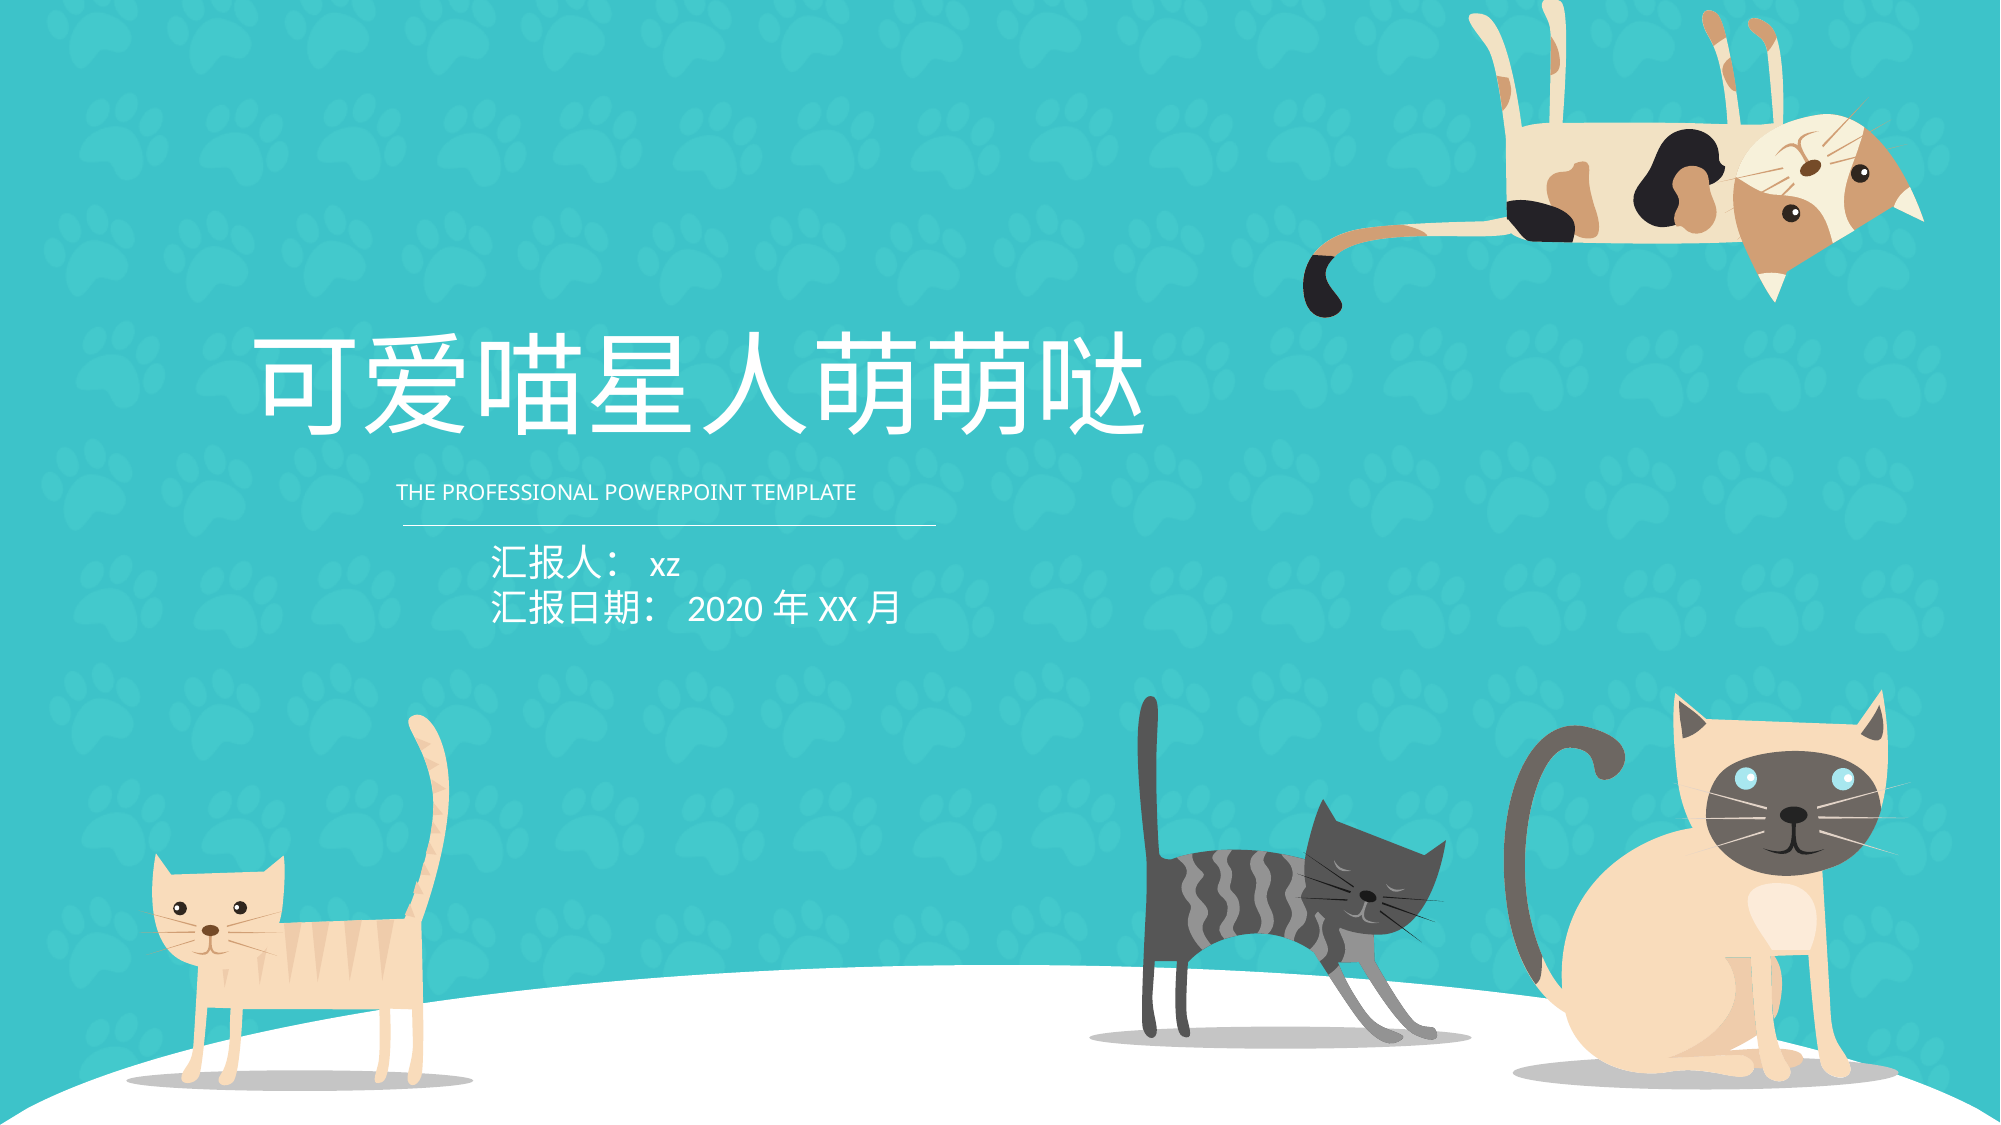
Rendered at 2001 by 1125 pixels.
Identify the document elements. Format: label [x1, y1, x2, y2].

picture [0, 0, 2000, 1125]
text_box [1490, 689, 1914, 1090]
text_box [126, 708, 474, 1092]
text_box [233, 306, 1166, 525]
text_box [1089, 695, 1472, 1049]
text_box [1298, 0, 1925, 331]
